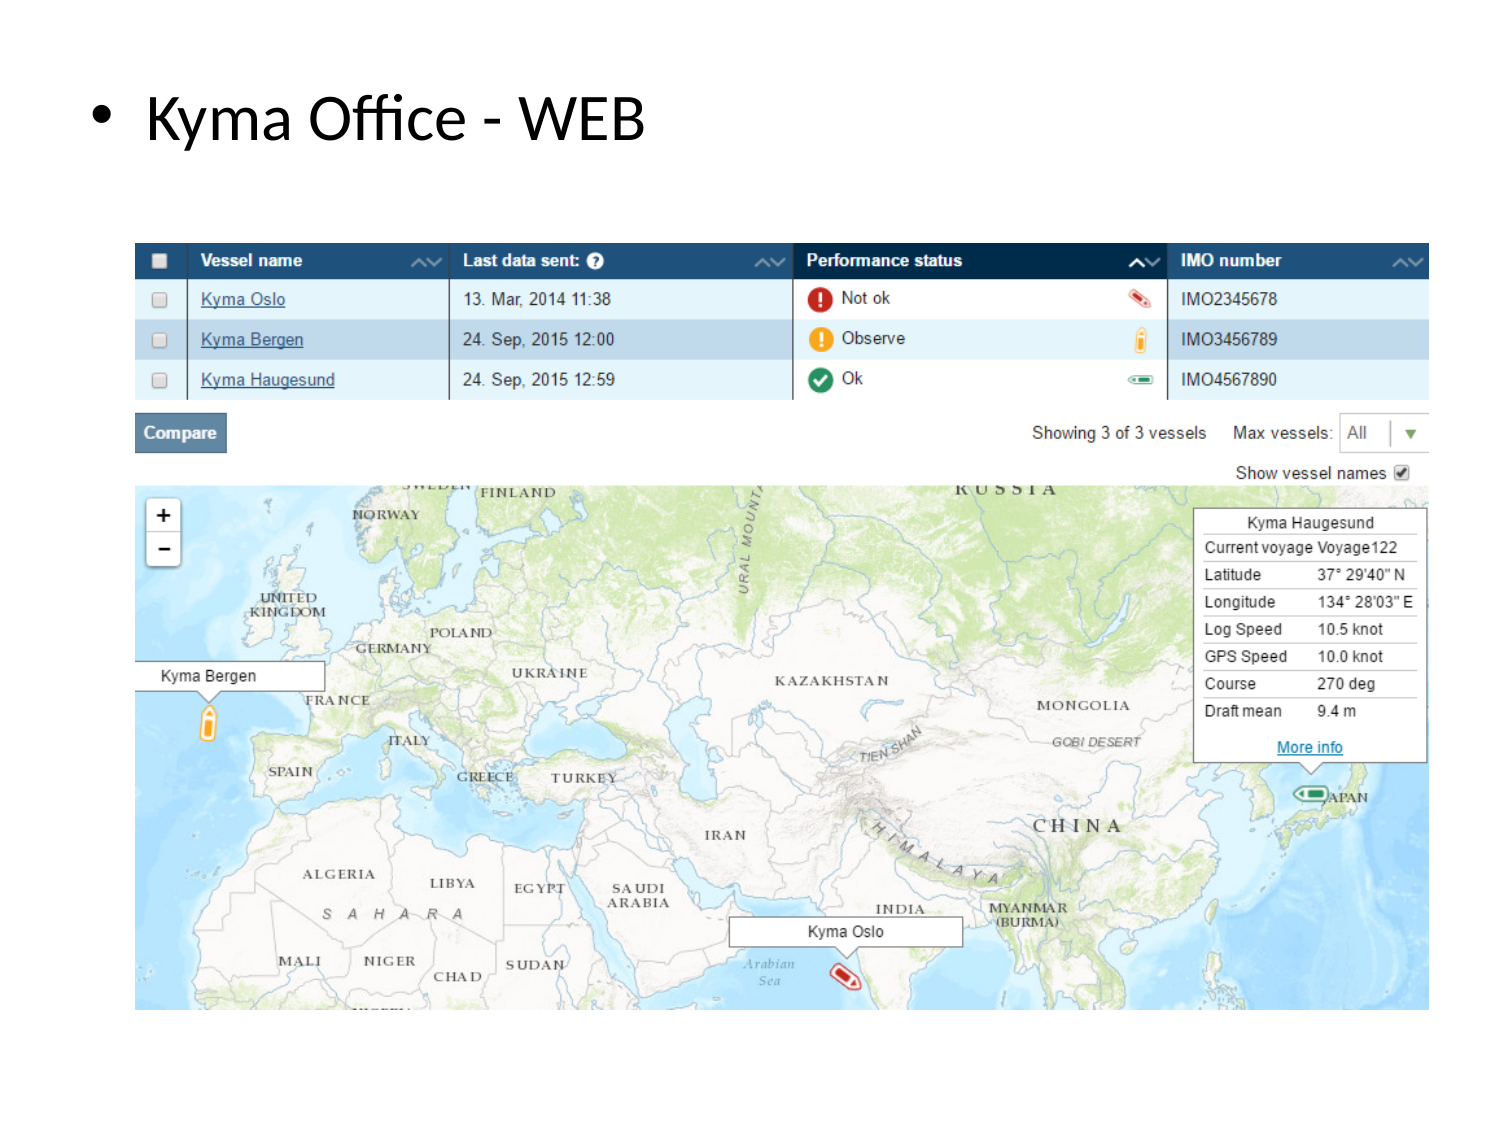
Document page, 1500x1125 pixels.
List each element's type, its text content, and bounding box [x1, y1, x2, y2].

text_box Kyma Office - WEB [75, 66, 1425, 1005]
picture [135, 243, 1430, 1010]
